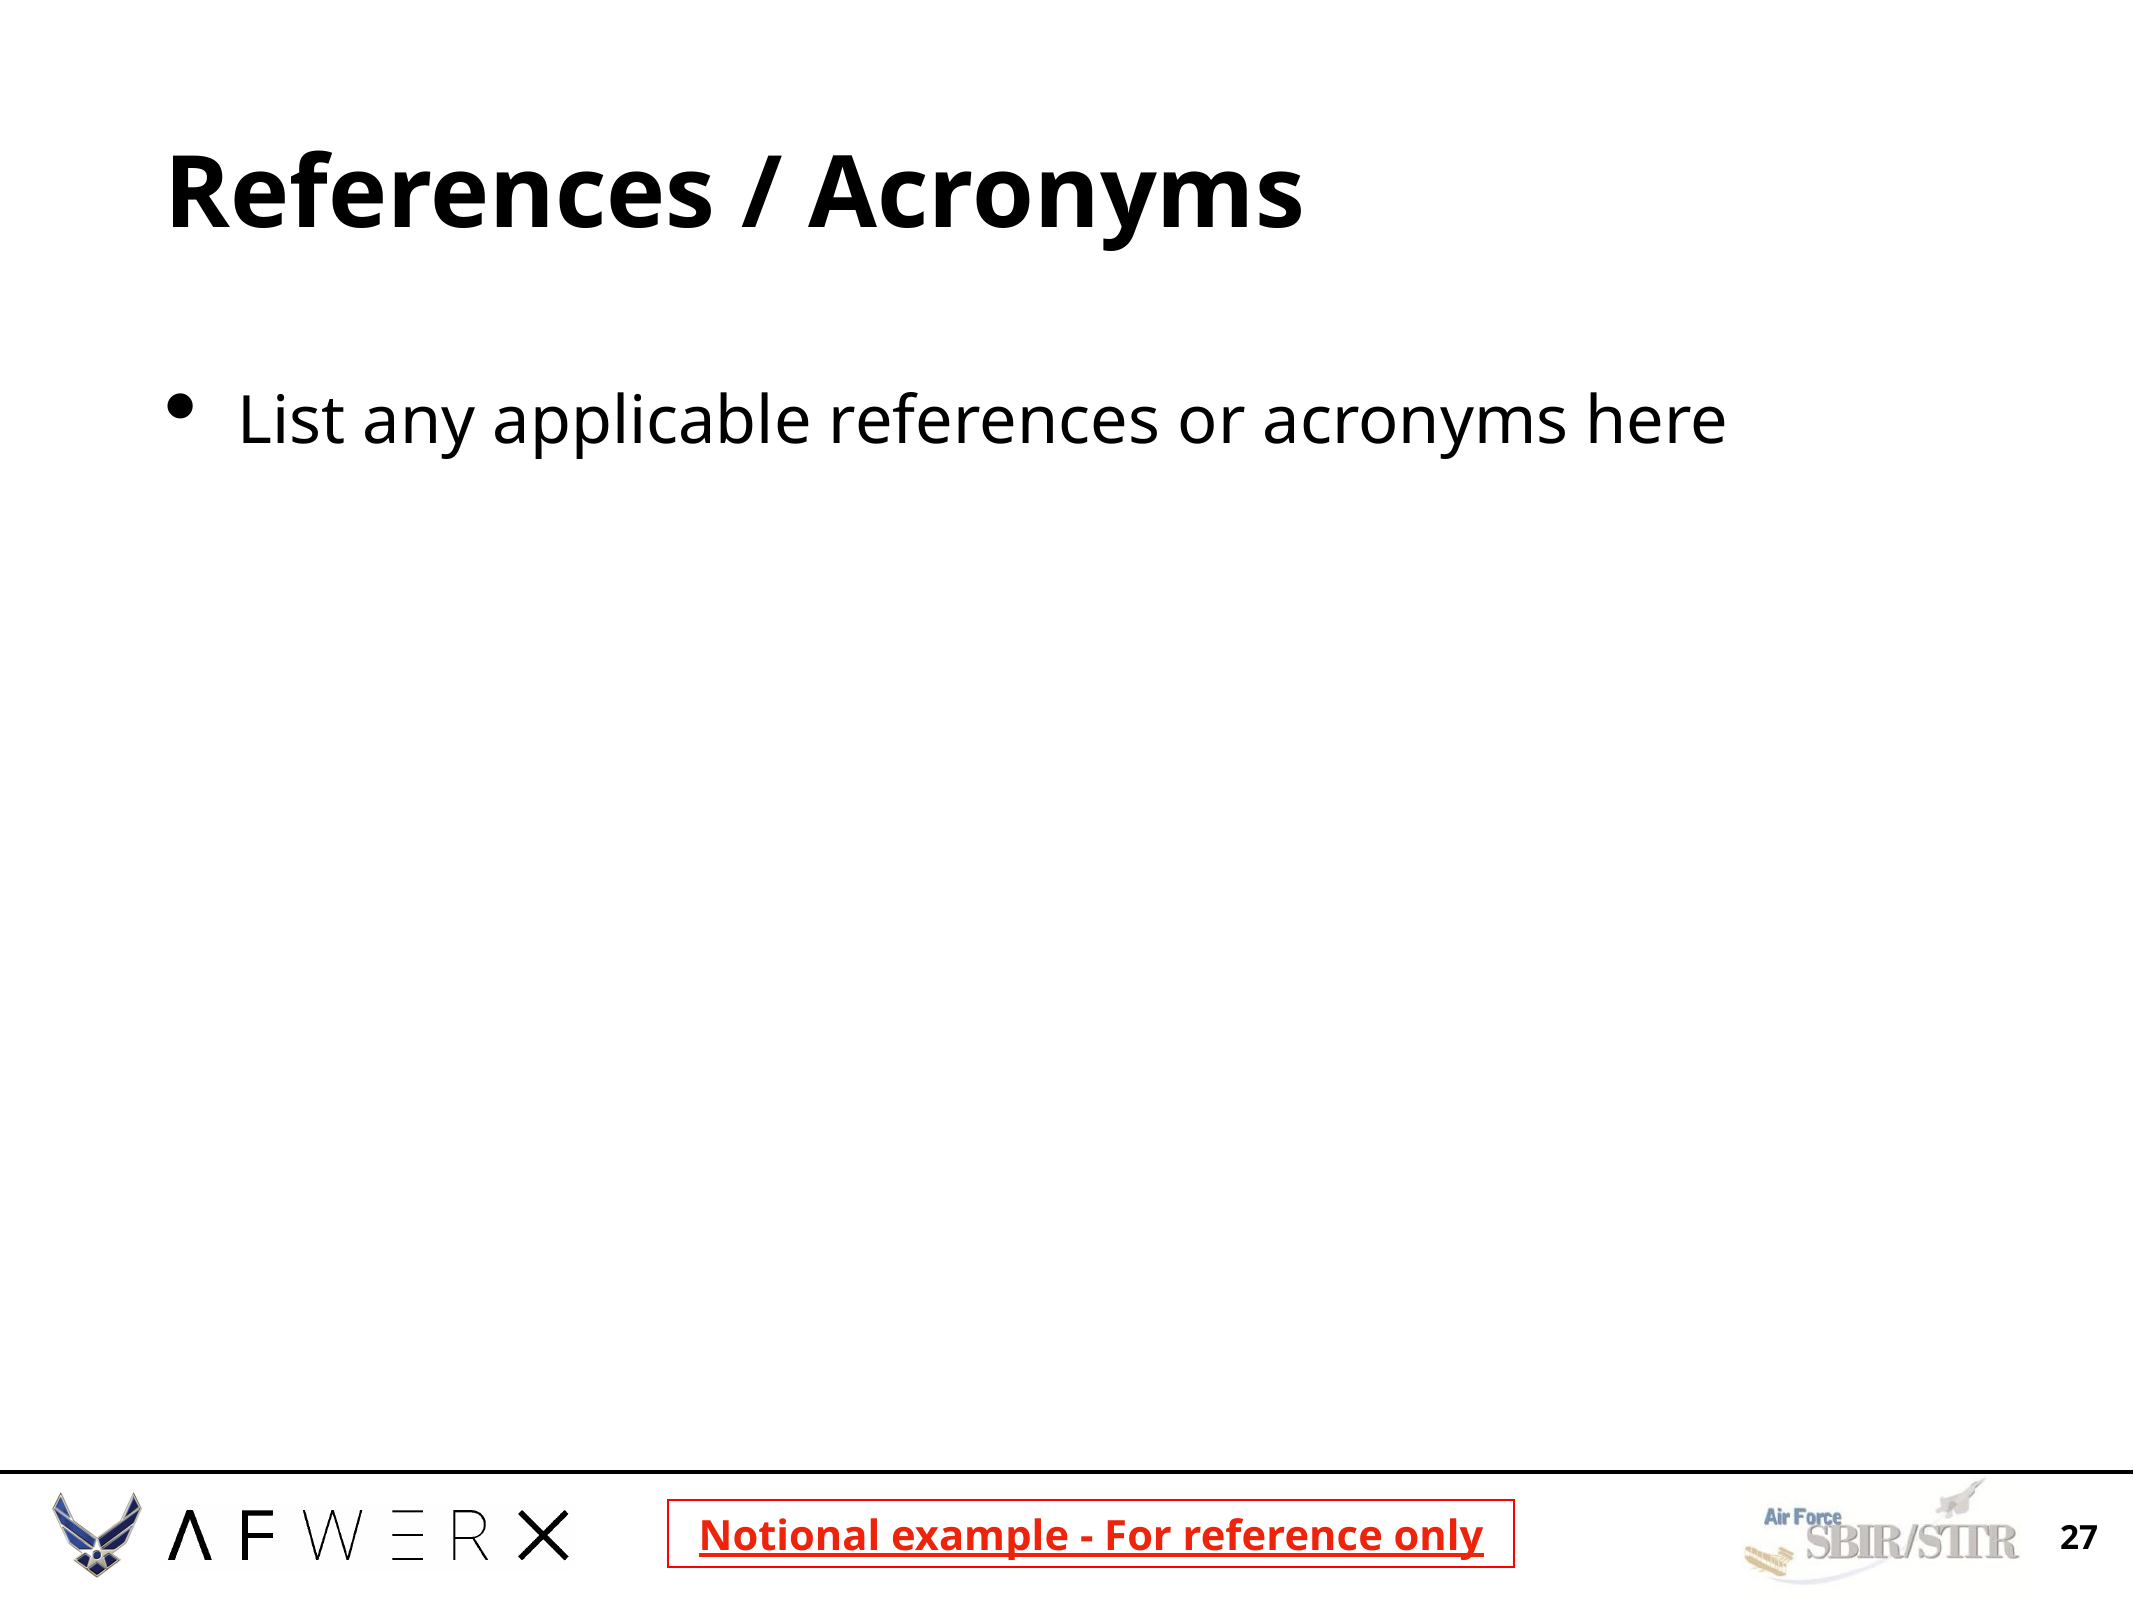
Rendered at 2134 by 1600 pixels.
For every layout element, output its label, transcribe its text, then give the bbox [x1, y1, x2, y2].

list List any applicable references or acronyms here [155, 368, 1978, 1457]
title References / Acronyms [155, 41, 1978, 334]
text_box Most Phase I companies do have these costs. Provide estimates and top-level details of your estimated travel costs. (The actual values are likely to be different than these estimates, and that is okay.) [1741, 1474, 2024, 1600]
picture [43, 1483, 151, 1587]
